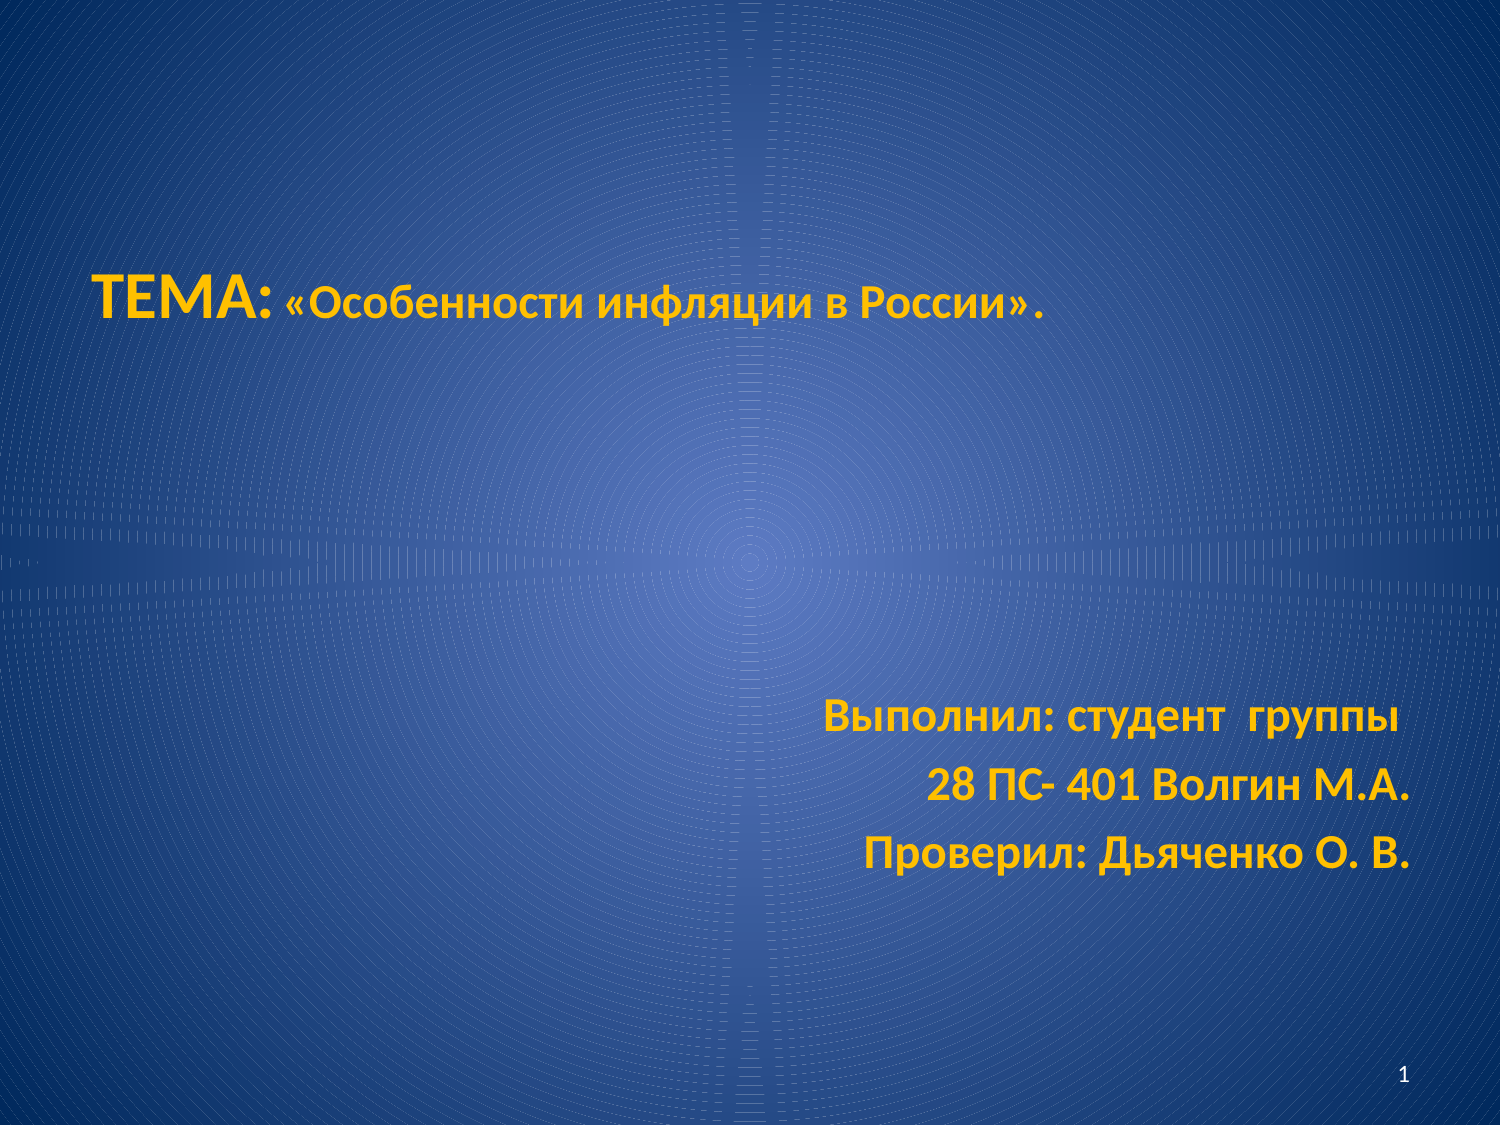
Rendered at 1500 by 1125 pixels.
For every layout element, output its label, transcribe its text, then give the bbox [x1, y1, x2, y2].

list ТЕМА: «Особенности инфляции в России». Выполнил: студент группы 28 ПС- 401 Волгин М.А. Проверил: Дьяченко О. В. [76, 243, 1427, 1003]
slide_number 1 [1074, 1042, 1425, 1103]
title [117, 23, 1425, 233]
